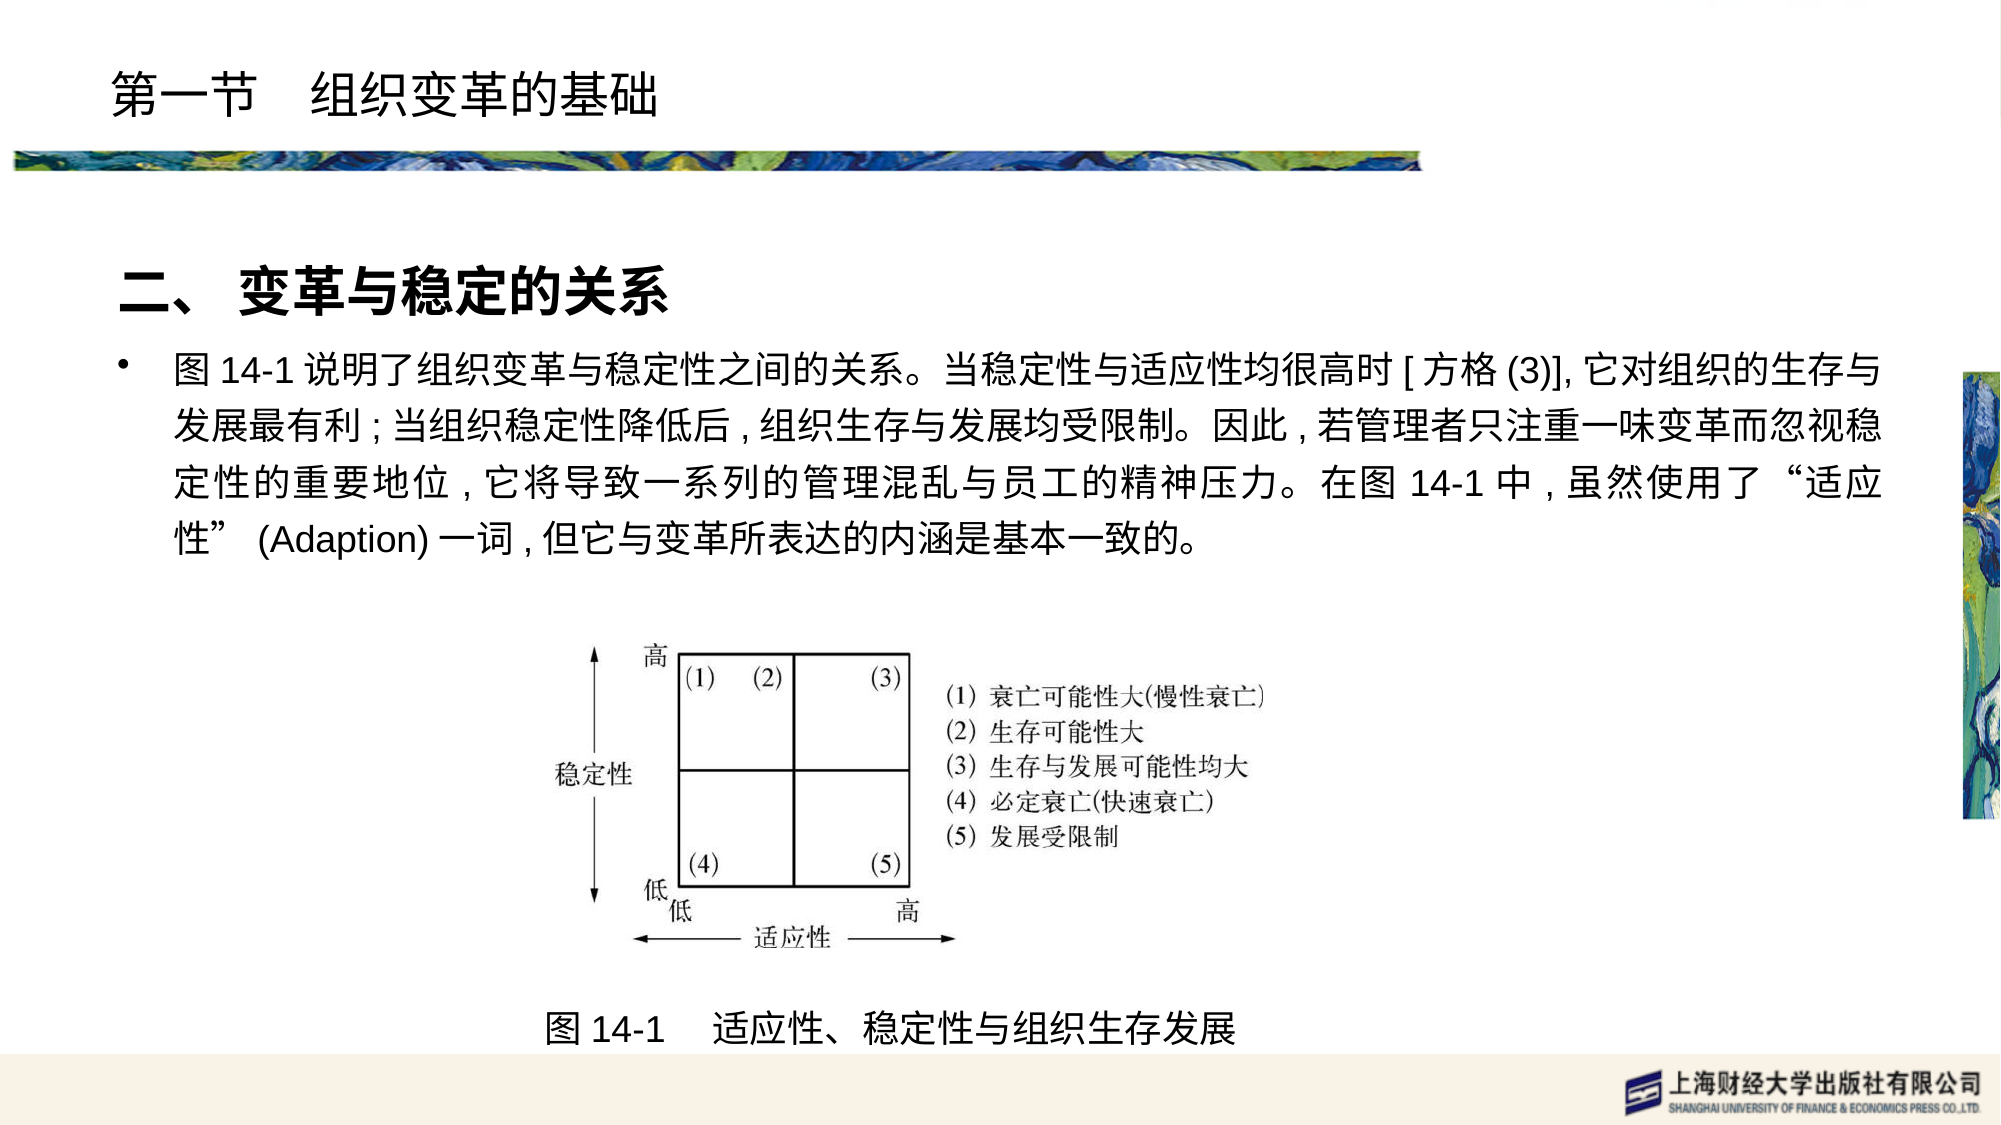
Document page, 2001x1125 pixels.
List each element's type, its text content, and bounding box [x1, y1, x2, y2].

picture [0, 0, 2001, 1125]
list 二、 变革与稳定的关系 图14-1说明了组织变革与稳定性之间的关系。当稳定性与适应性均很高时[方格(3)],它对组织的生存与发展最有利;当组织稳定性降低后,组织生存与发展均受限制。因此,若管理者只注重一味变革而忽视稳定性的重要地位,它将导致一系列的管理混乱与员工的精神压力。在图14-1中,虽然使用了“适应性”(Adaption)一词,但它与变革所表达的内涵是基本一致的。 [102, 233, 1898, 1032]
title 第一节 组织变革的基础 [94, 42, 1451, 146]
text_box 图14-1 适应性、稳定性与组织生存发展 [492, 997, 1326, 1058]
